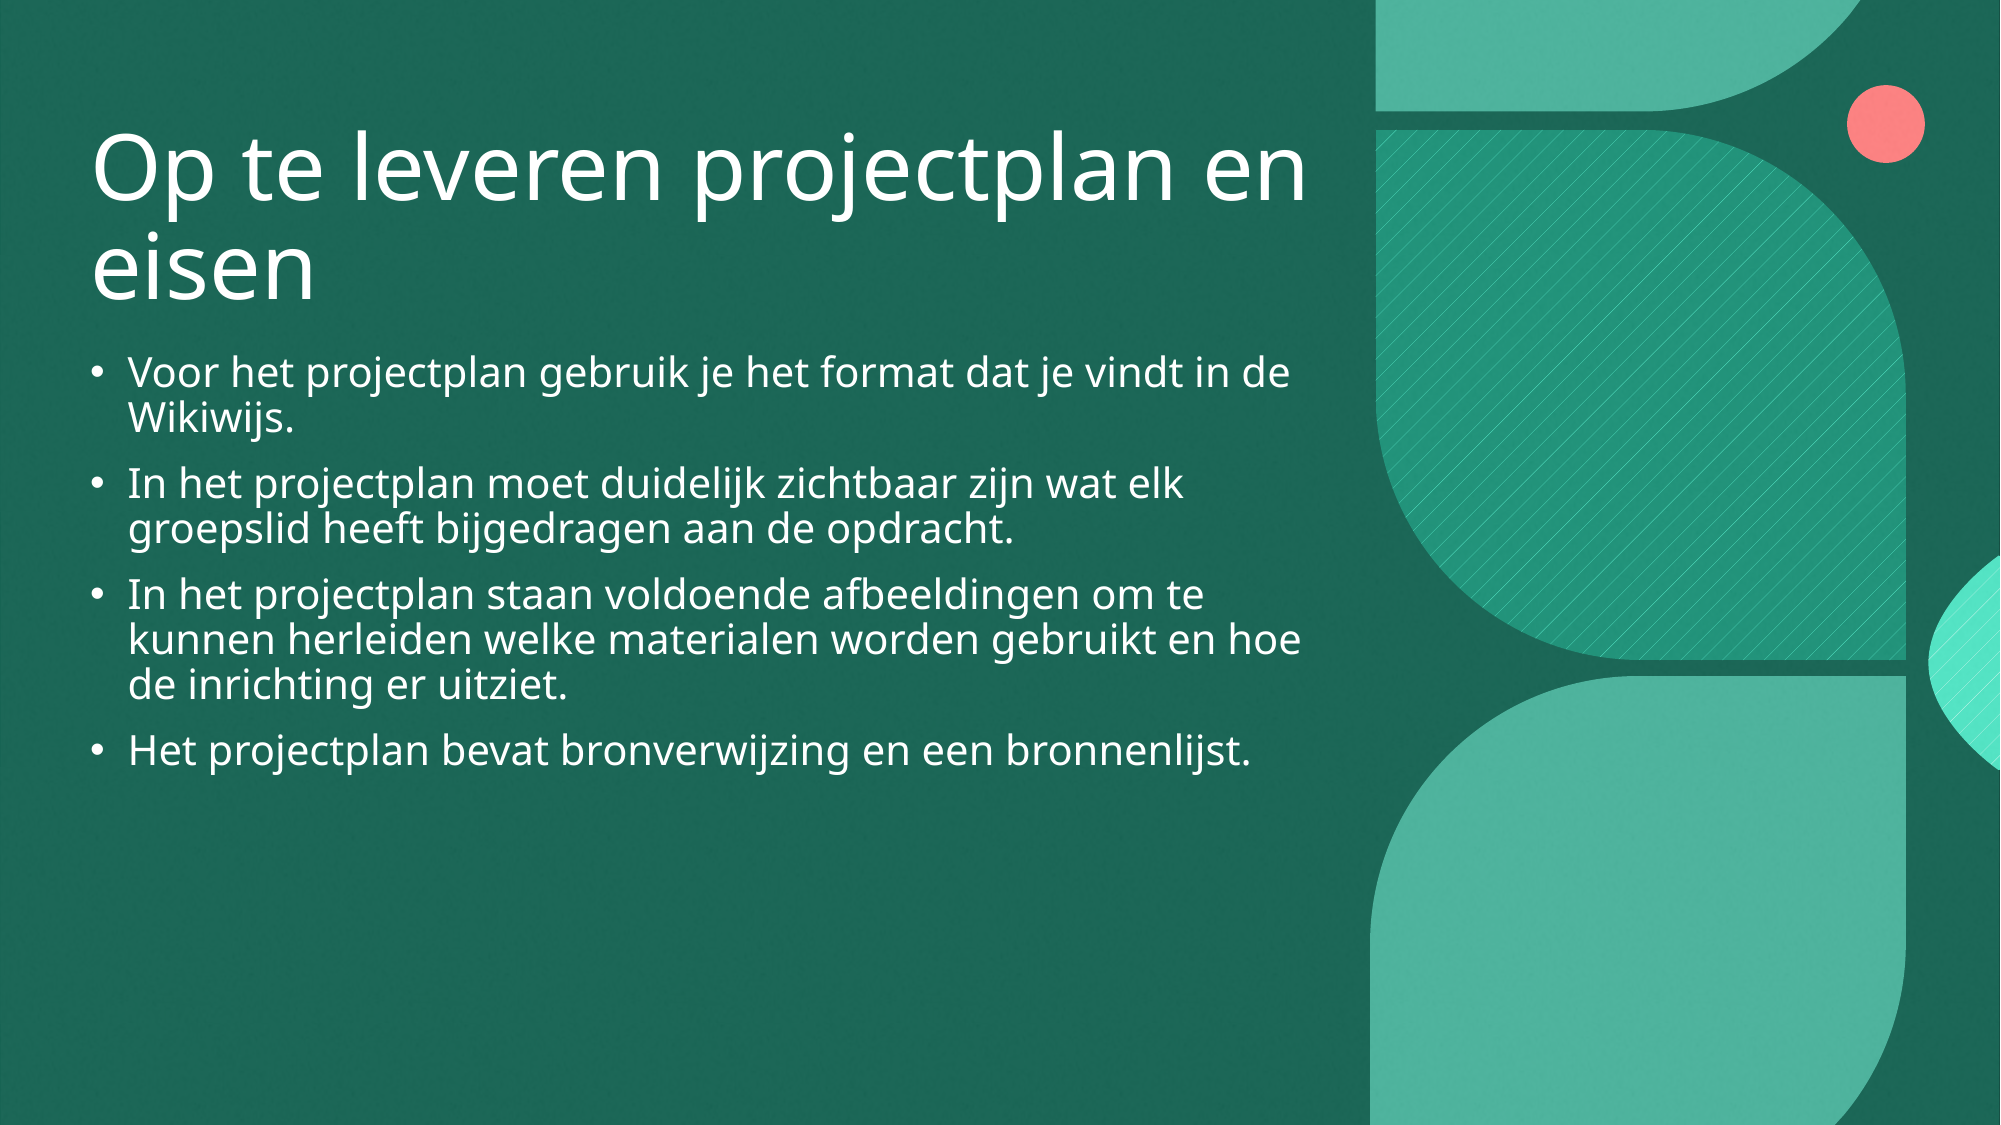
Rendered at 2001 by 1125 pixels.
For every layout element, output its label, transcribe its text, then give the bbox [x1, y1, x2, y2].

title Op te leveren projectplan en eisen [75, 109, 1336, 327]
list Voor het projectplan gebruik je het format dat je vindt in de Wikiwijs. In het projectplan moet duidelijk zichtbaar zijn wat elk groepslid heeft bijgedragen aan de opdracht. In het projectplan staan voldoende afbeeldingen om te kunnen herleiden welke materialen worden gebruikt en hoe de inrichting er uitziet. Het projectplan bevat bronverwijzing en een bronnenlijst. [75, 343, 1336, 1014]
